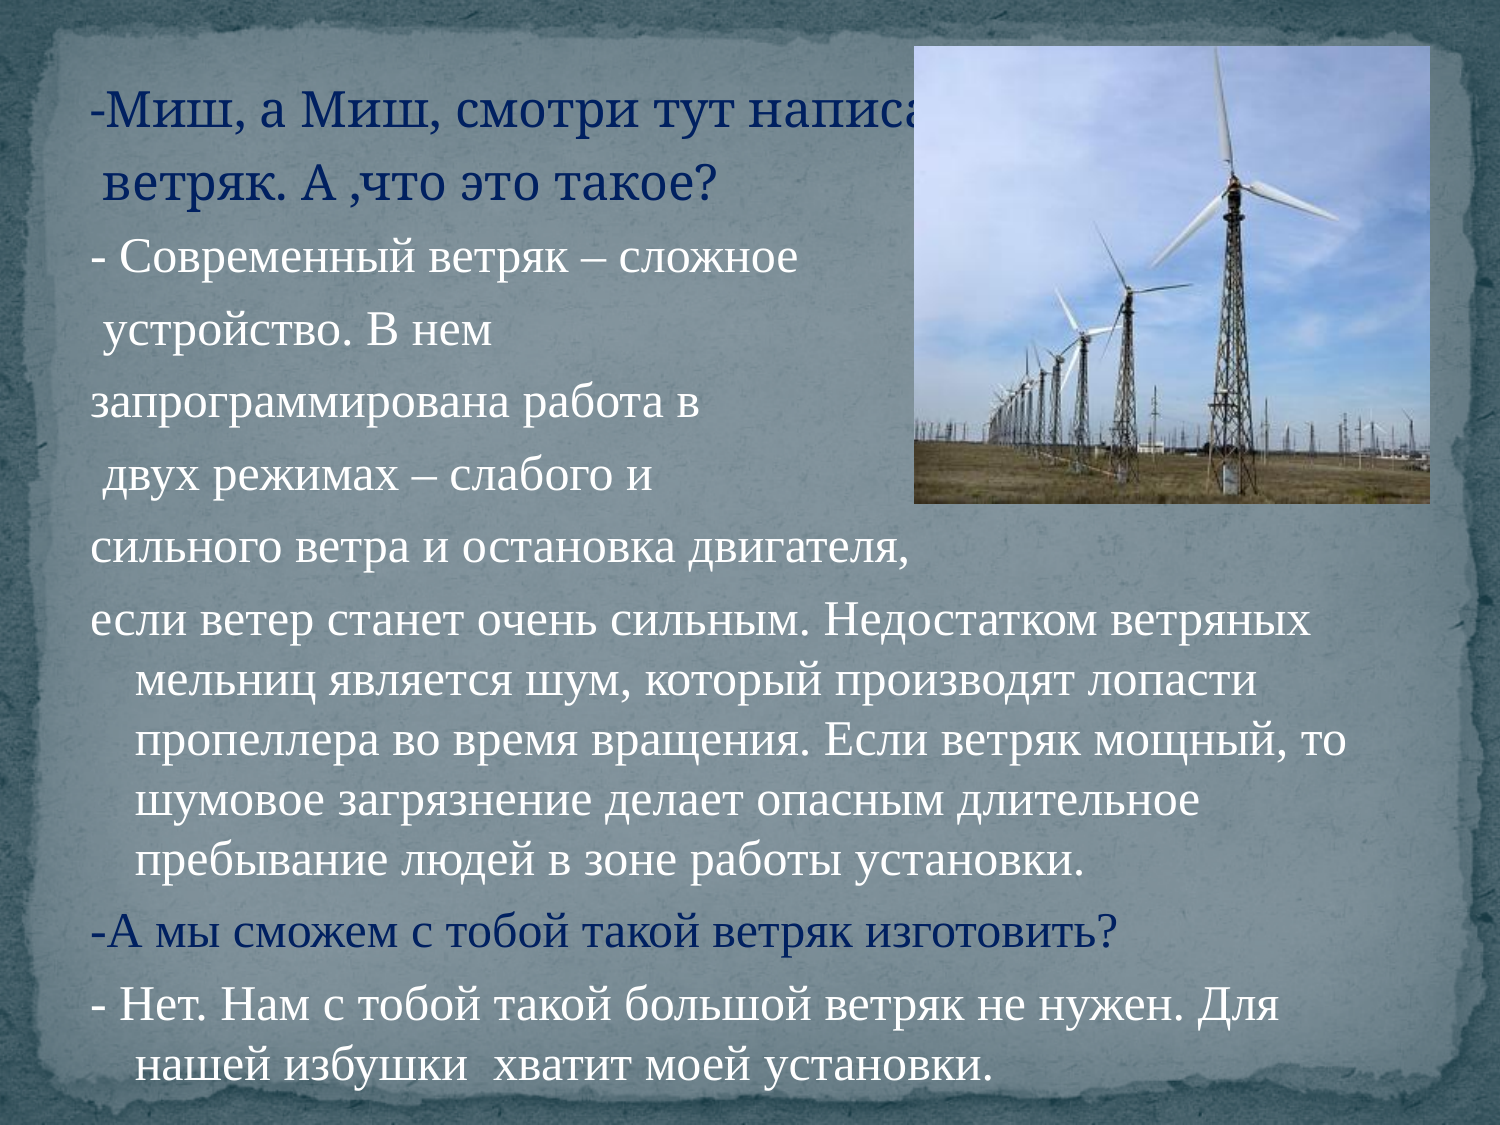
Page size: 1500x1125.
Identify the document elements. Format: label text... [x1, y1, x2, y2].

picture [914, 46, 1430, 504]
list -Миш, а Миш, смотри тут написано ветряк. А ,что это такое? - Современный ветряк – сложное устройство. В нем запрограммирована работа в двух режимах – слабого и сильного ветра и остановка двигателя, если ветер станет очень сильным. Недостатком ветряных мельниц является шум, который производят лопасти пропеллера во время вращения. Если ветряк мощный, то шумовое загрязнение делает опасным длительное пребывание людей в зоне работы установки. -А мы сможем с тобой такой ветряк изготовить? - Нет. Нам с тобой такой большой ветряк не нужен. Для нашей избушки хватит моей установки. [74, 70, 1407, 1079]
